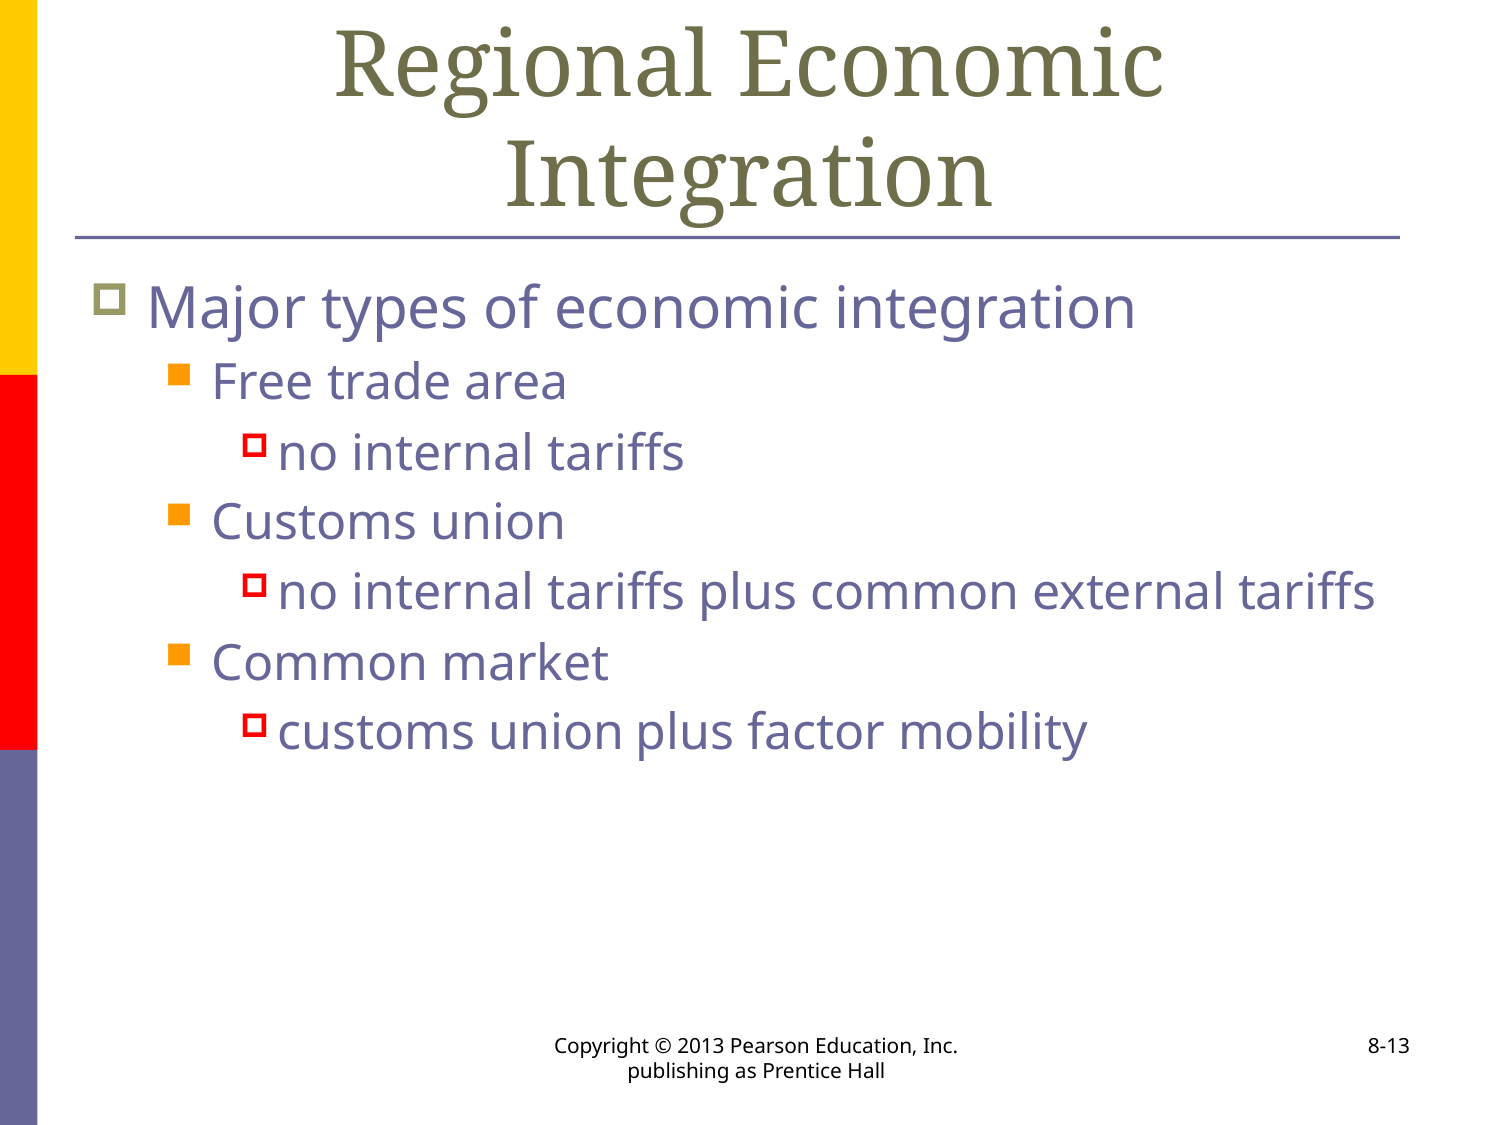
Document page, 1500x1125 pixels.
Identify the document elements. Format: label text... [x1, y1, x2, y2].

footer Copyright © 2013 Pearson Education, Inc. publishing as Prentice Hall [500, 1025, 1013, 1100]
list Major types of economic integration Free trade area no internal tariffs Customs union no internal tariffs plus common external tariffs Common market customs union plus factor mobility [75, 262, 1425, 1006]
title Regional Economic Integration [75, 45, 1425, 233]
slide_number 8-13 [1074, 1025, 1425, 1100]
